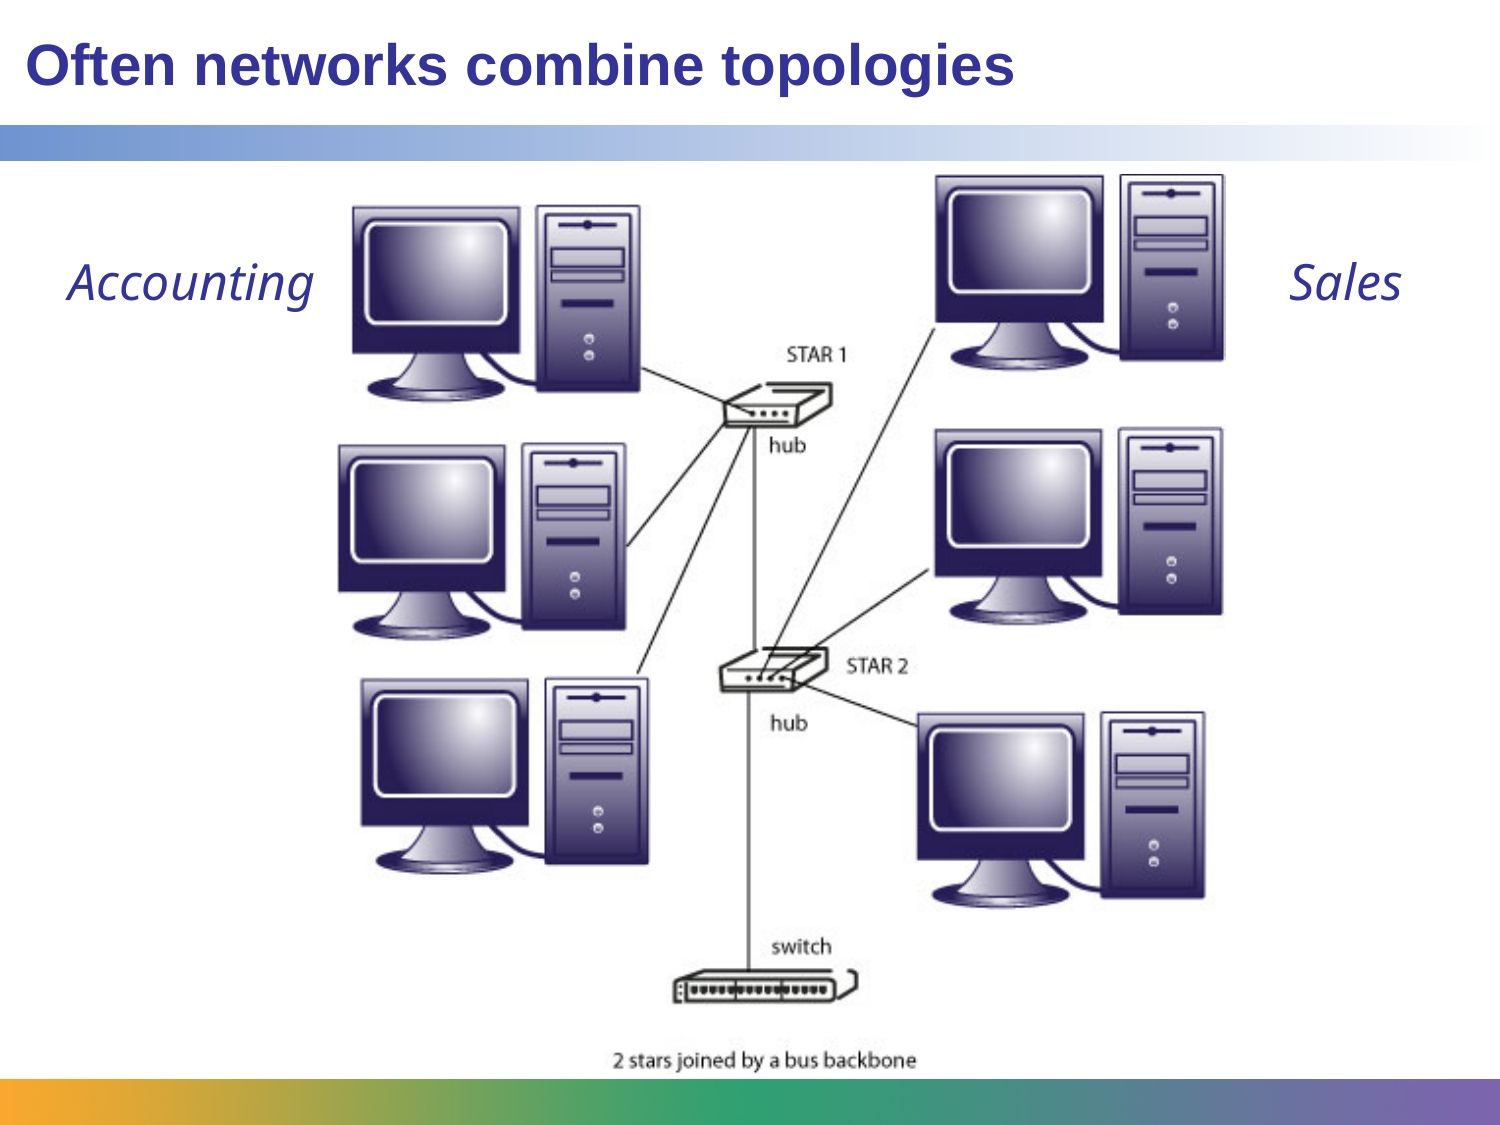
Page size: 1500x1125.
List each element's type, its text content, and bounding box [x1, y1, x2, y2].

picture [0, 1079, 1500, 1125]
title Often networks combine topologies [10, 0, 1411, 126]
text_box Sales [1275, 249, 1459, 319]
picture [337, 174, 1226, 1076]
text_box Accounting [53, 249, 331, 319]
